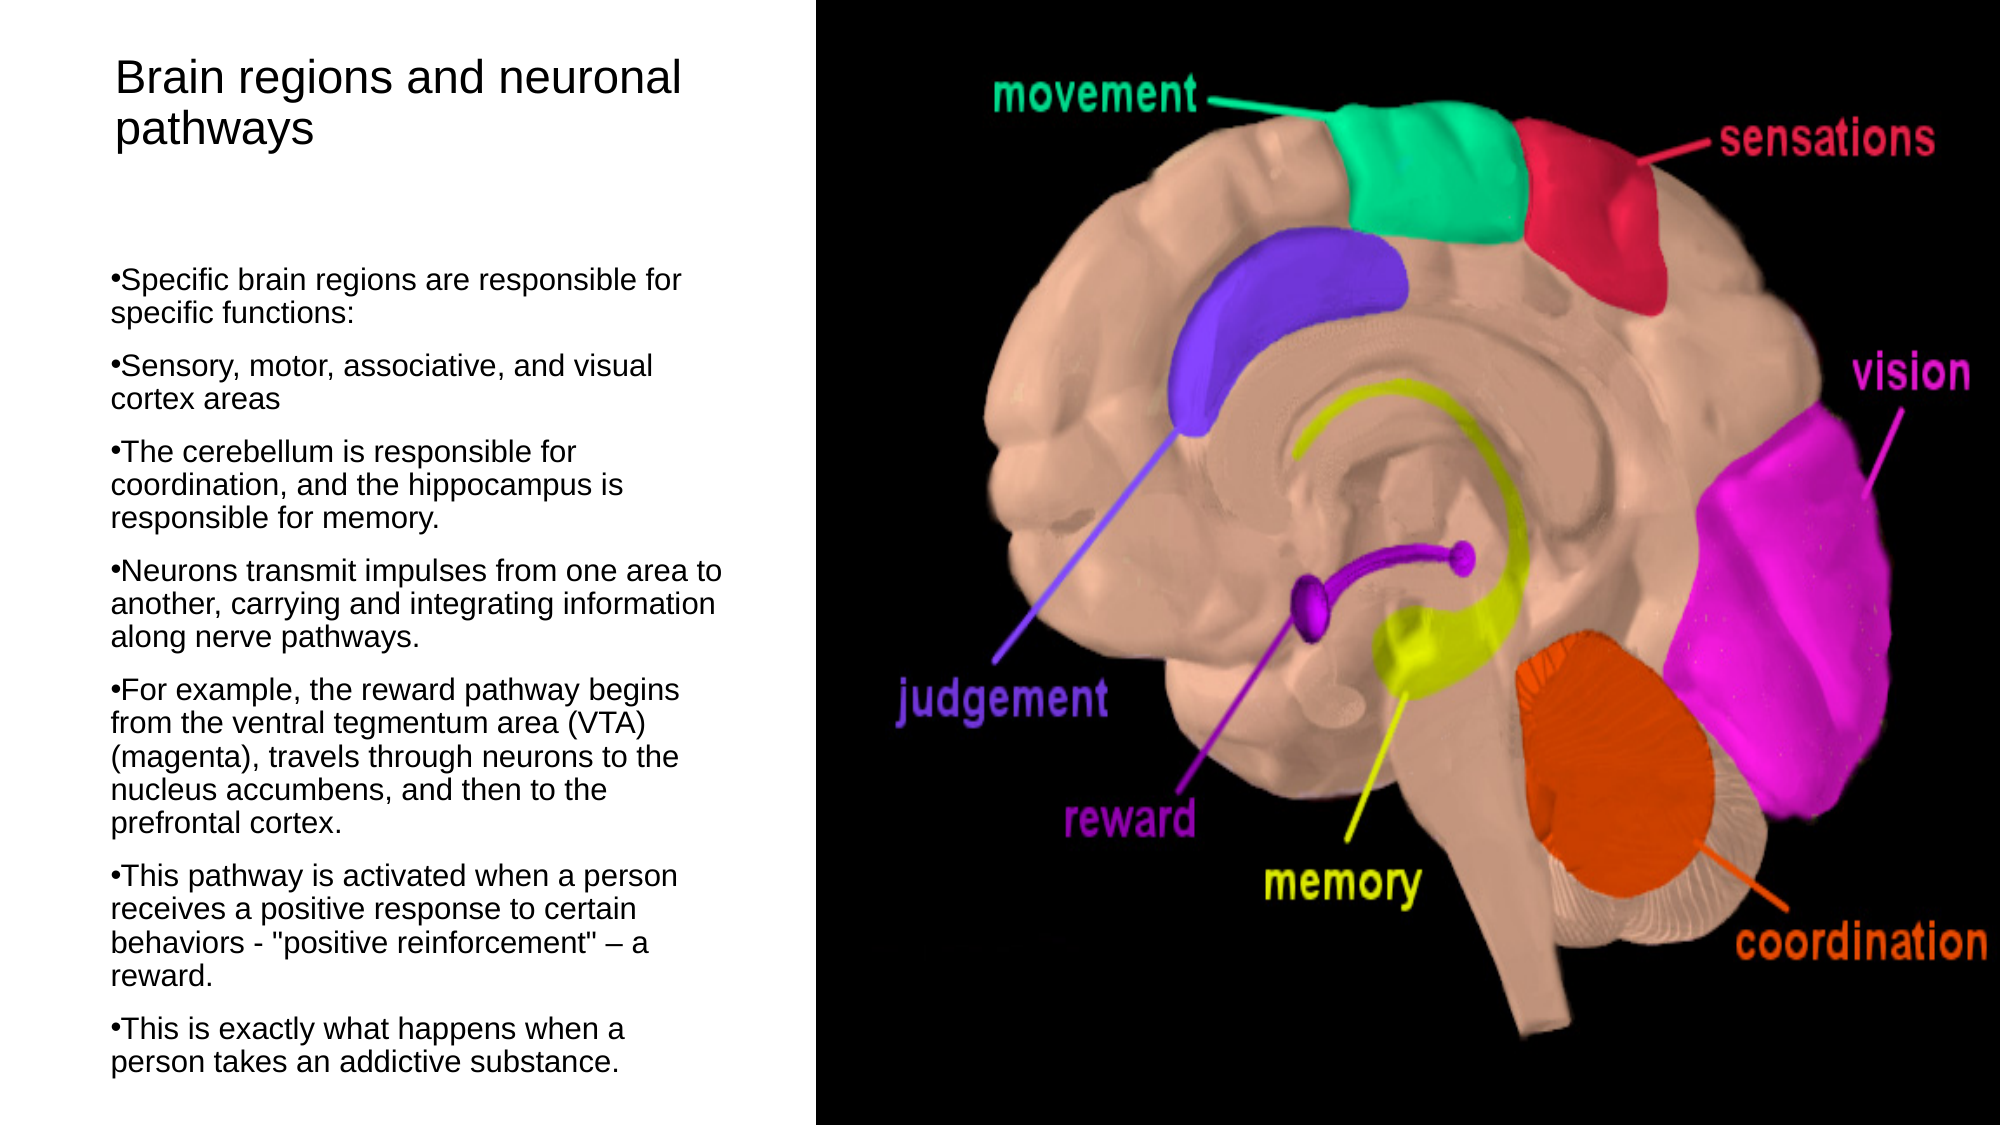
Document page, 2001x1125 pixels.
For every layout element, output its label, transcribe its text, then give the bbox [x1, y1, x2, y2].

list Specific brain regions are responsible for specific functions: Sensory, motor, associative, and visual cortex areas The cerebellum is responsible for coordination, and the hippocampus is responsible for memory. Neurons transmit impulses from one area to another, carrying and integrating information along nerve pathways. For example, the reward pathway begins from the ventral tegmentum area (VTA) (magenta), travels through neurons to the nucleus accumbens, and then to the prefrontal cortex. This pathway is activated when a person receives a positive response to certain behaviors - "positive reinforcement" – a reward. This is exactly what happens when a person takes an addictive substance. [95, 255, 741, 1089]
title Brain regions and neuronal pathways [99, 44, 758, 163]
picture [816, 0, 2000, 1125]
